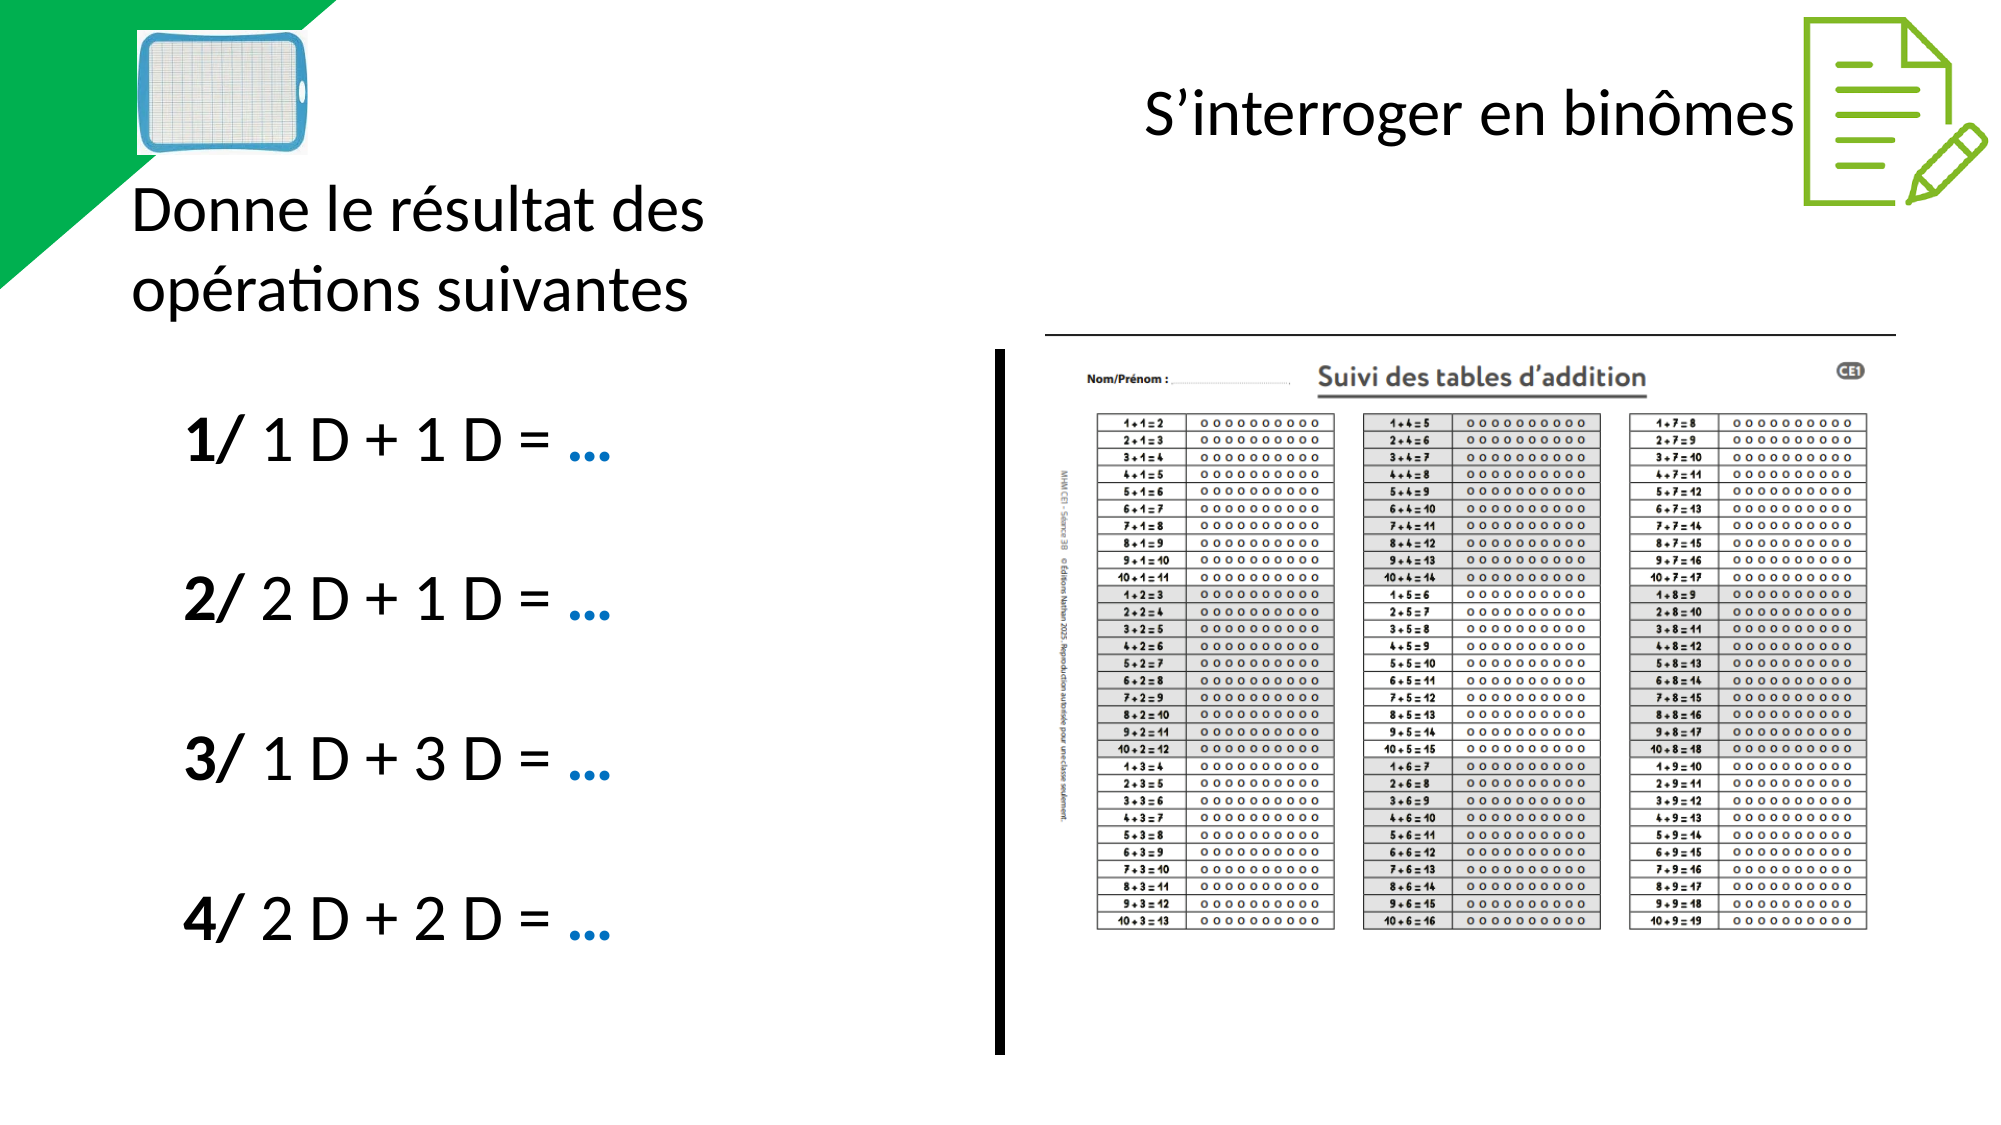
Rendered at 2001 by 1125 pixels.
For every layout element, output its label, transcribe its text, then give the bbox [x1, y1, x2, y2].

picture [1801, 17, 1990, 206]
picture [1045, 334, 1896, 939]
text_box [0, 0, 337, 290]
picture [137, 30, 308, 155]
text_box S’interroger en binômes [1129, 61, 1801, 157]
text_box 1/ 1 D + 1 D = … 2/ 2 D + 1 D = … 3/ 1 D + 3 D = … 4/ 2 D + 2 D = … [168, 386, 772, 1042]
text_box Donne le résultat des opérations suivantes [116, 157, 1000, 332]
